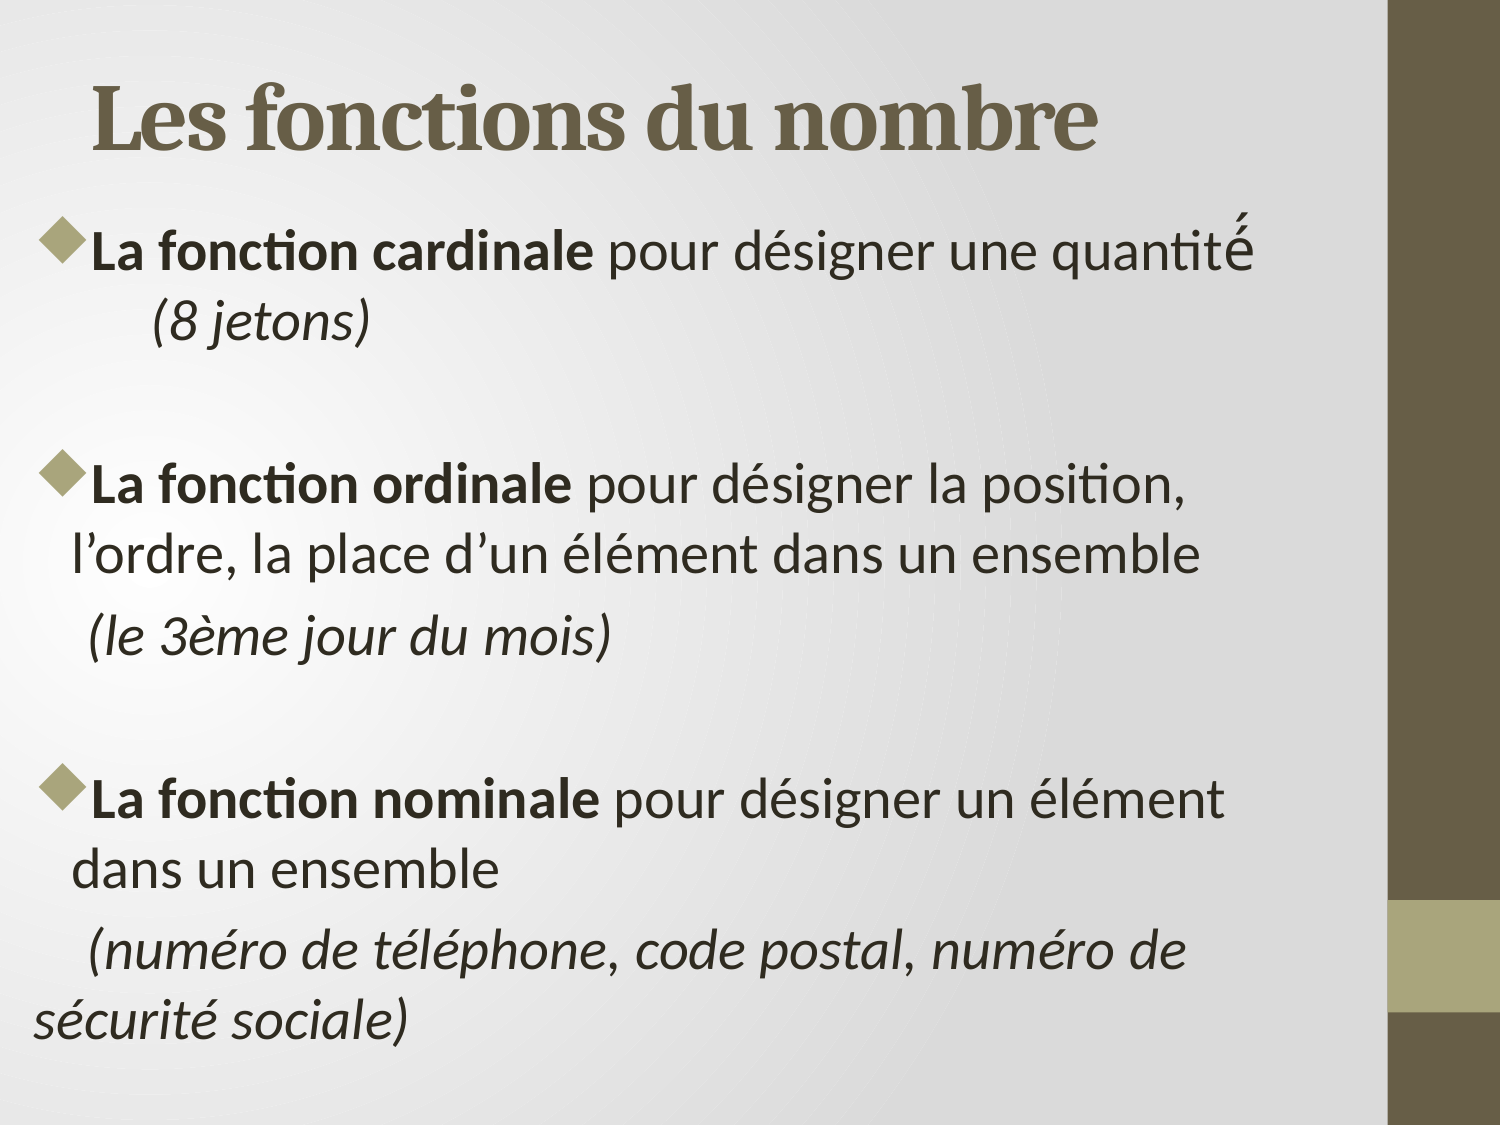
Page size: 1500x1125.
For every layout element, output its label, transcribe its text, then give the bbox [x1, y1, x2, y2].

list La fonction cardinale pour désigner une quantité́ (8 jetons) La fonction ordinale pour désigner la position, l’ordre, la place d’un élément dans un ensemble (le 3ème jour du mois) La fonction nominale pour désigner un élément dans un ensemble (numéro de téléphone, code postal, numéro de sécurité sociale) [0, 205, 1356, 1125]
title Les fonctions du nombre [75, 45, 1425, 180]
